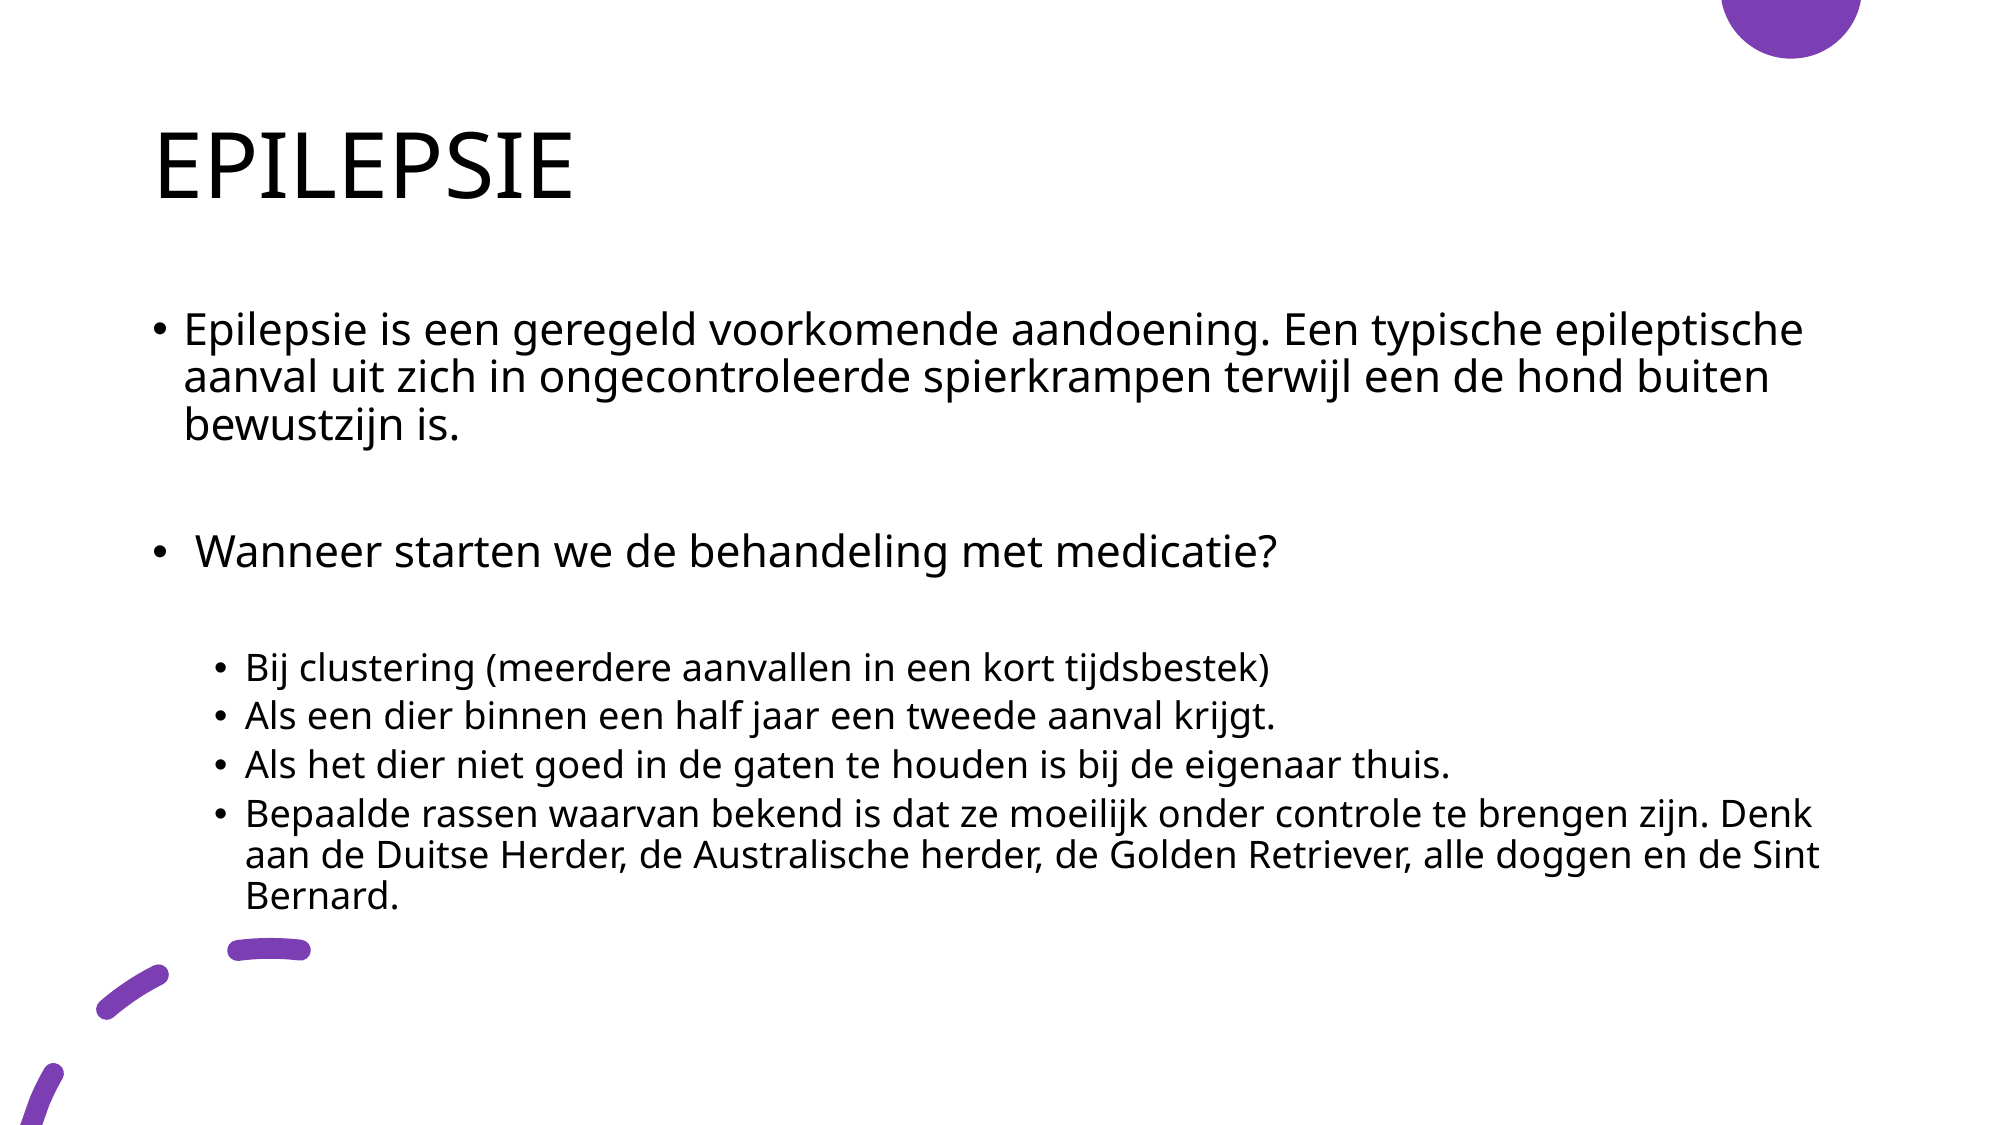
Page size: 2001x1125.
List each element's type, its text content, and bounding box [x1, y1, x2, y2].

list Epilepsie is een geregeld voorkomende aandoening. Een typische epileptische aanval uit zich in ongecontroleerde spierkrampen terwijl een de hond buiten bewustzijn is. Wanneer starten we de behandeling met medicatie? Bij clustering (meerdere aanvallen in een kort tijdsbestek) Als een dier binnen een half jaar een tweede aanval krijgt. Als het dier niet goed in de gaten te houden is bij de eigenaar thuis. Bepaalde rassen waarvan bekend is dat ze moeilijk onder controle te brengen zijn. Denk aan de Duitse Herder, de Australische herder, de Golden Retriever, alle doggen en de Sint Bernard. [137, 299, 1863, 933]
title EPILEPSIE [137, 59, 1863, 278]
